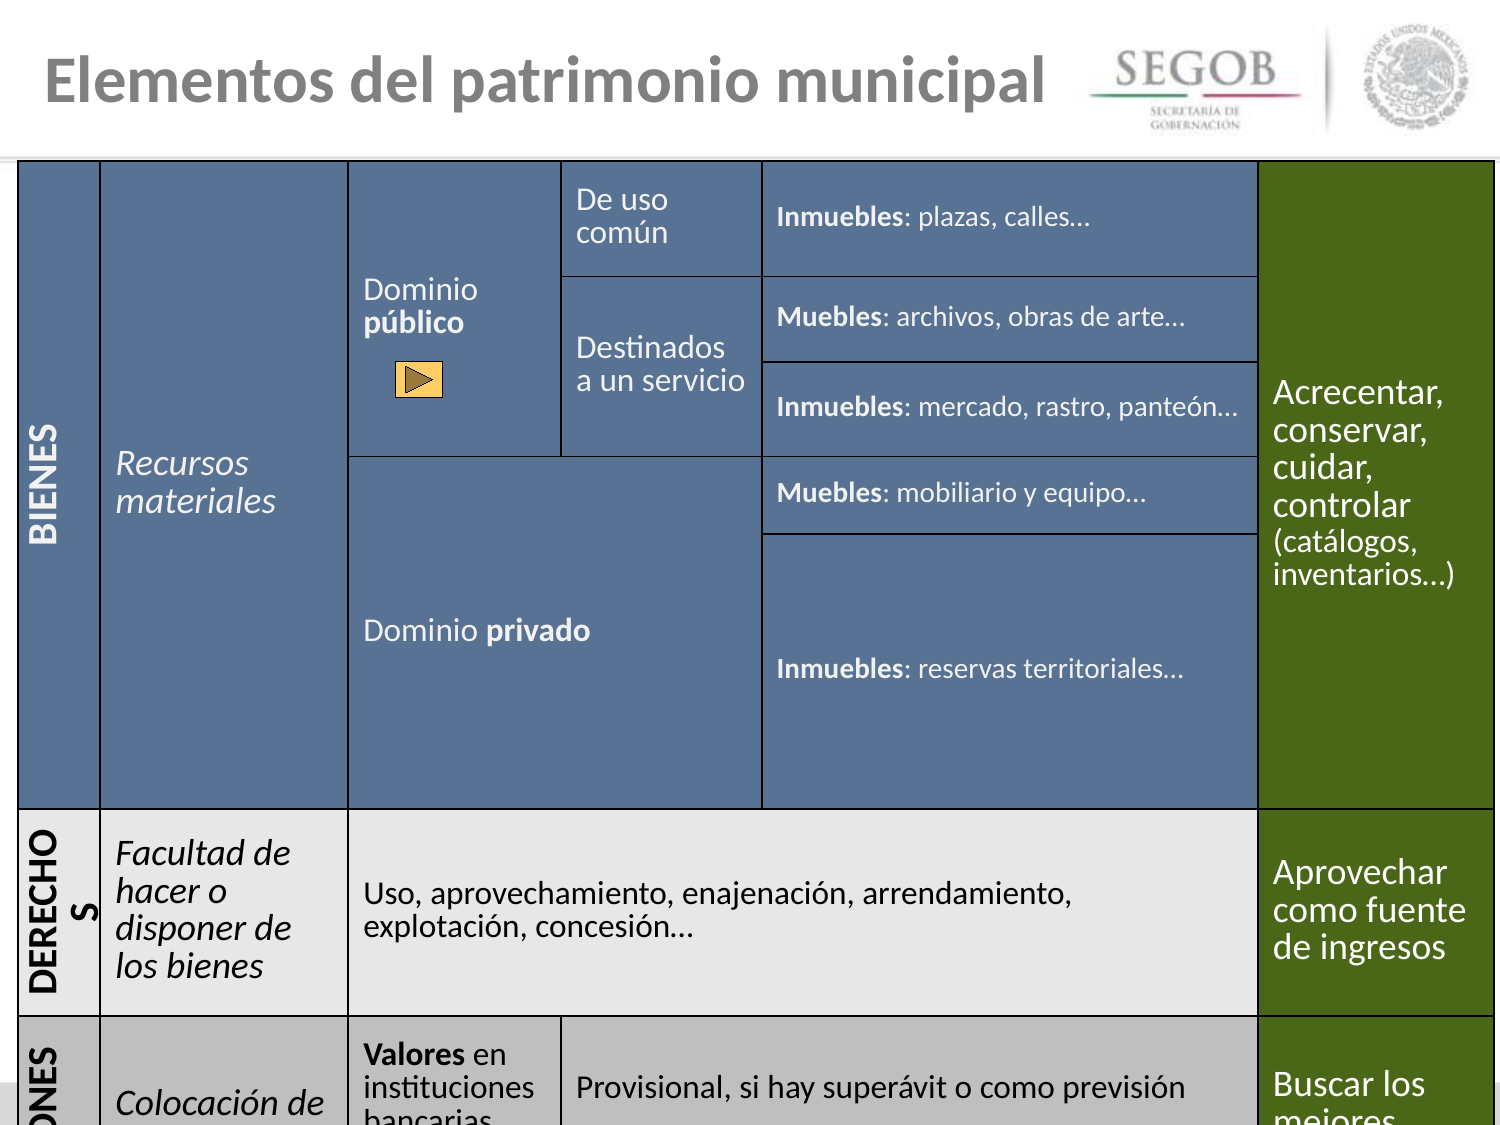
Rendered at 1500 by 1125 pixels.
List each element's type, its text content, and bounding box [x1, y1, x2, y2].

table_header Recursos materiales [101, 162, 347, 808]
table_cell Facultad de hacer o disponer de los bienes [101, 810, 347, 1015]
table_cell Muebles: mobiliario y equipo… [763, 457, 1257, 533]
table_cell Valores en instituciones bancarias [349, 1017, 560, 1125]
table_cell Destinados a un servicio [562, 277, 761, 456]
table_header Inmuebles: plazas, calles… [763, 162, 1257, 276]
table_cell Aprovechar como fuente de ingresos [1259, 810, 1493, 1015]
text_box Elementos del patrimonio municipal [29, 44, 1069, 123]
table_cell INVERSIONES [19, 1017, 99, 1125]
table_header De uso común [562, 162, 761, 276]
table_cell Provisional, si hay superávit o como previsión [562, 1017, 1257, 1125]
table_cell Buscar los mejores rendimientos para el municipio [1259, 1017, 1493, 1125]
table_cell Inmuebles: mercado, rastro, panteón… [763, 363, 1257, 456]
table_cell Inmuebles: reservas territoriales… [763, 535, 1257, 808]
table_cell Colocación de dinero para hacerlo productivo [101, 1017, 347, 1125]
table_cell Uso, aprovechamiento, enajenación, arrendamiento, explotación, concesión… [349, 810, 1257, 1015]
table_header Acrecentar, conservar, cuidar, controlar (catálogos, inventarios…) [1259, 162, 1493, 808]
table_header Dominio público [349, 162, 560, 456]
picture [0, 0, 1500, 1125]
table_cell Dominio privado [349, 457, 761, 808]
table_cell Muebles: archivos, obras de arte… [763, 277, 1257, 361]
text_box [395, 361, 443, 398]
table_cell DERECHOS [19, 810, 99, 1015]
table_header BIENES [19, 162, 99, 808]
